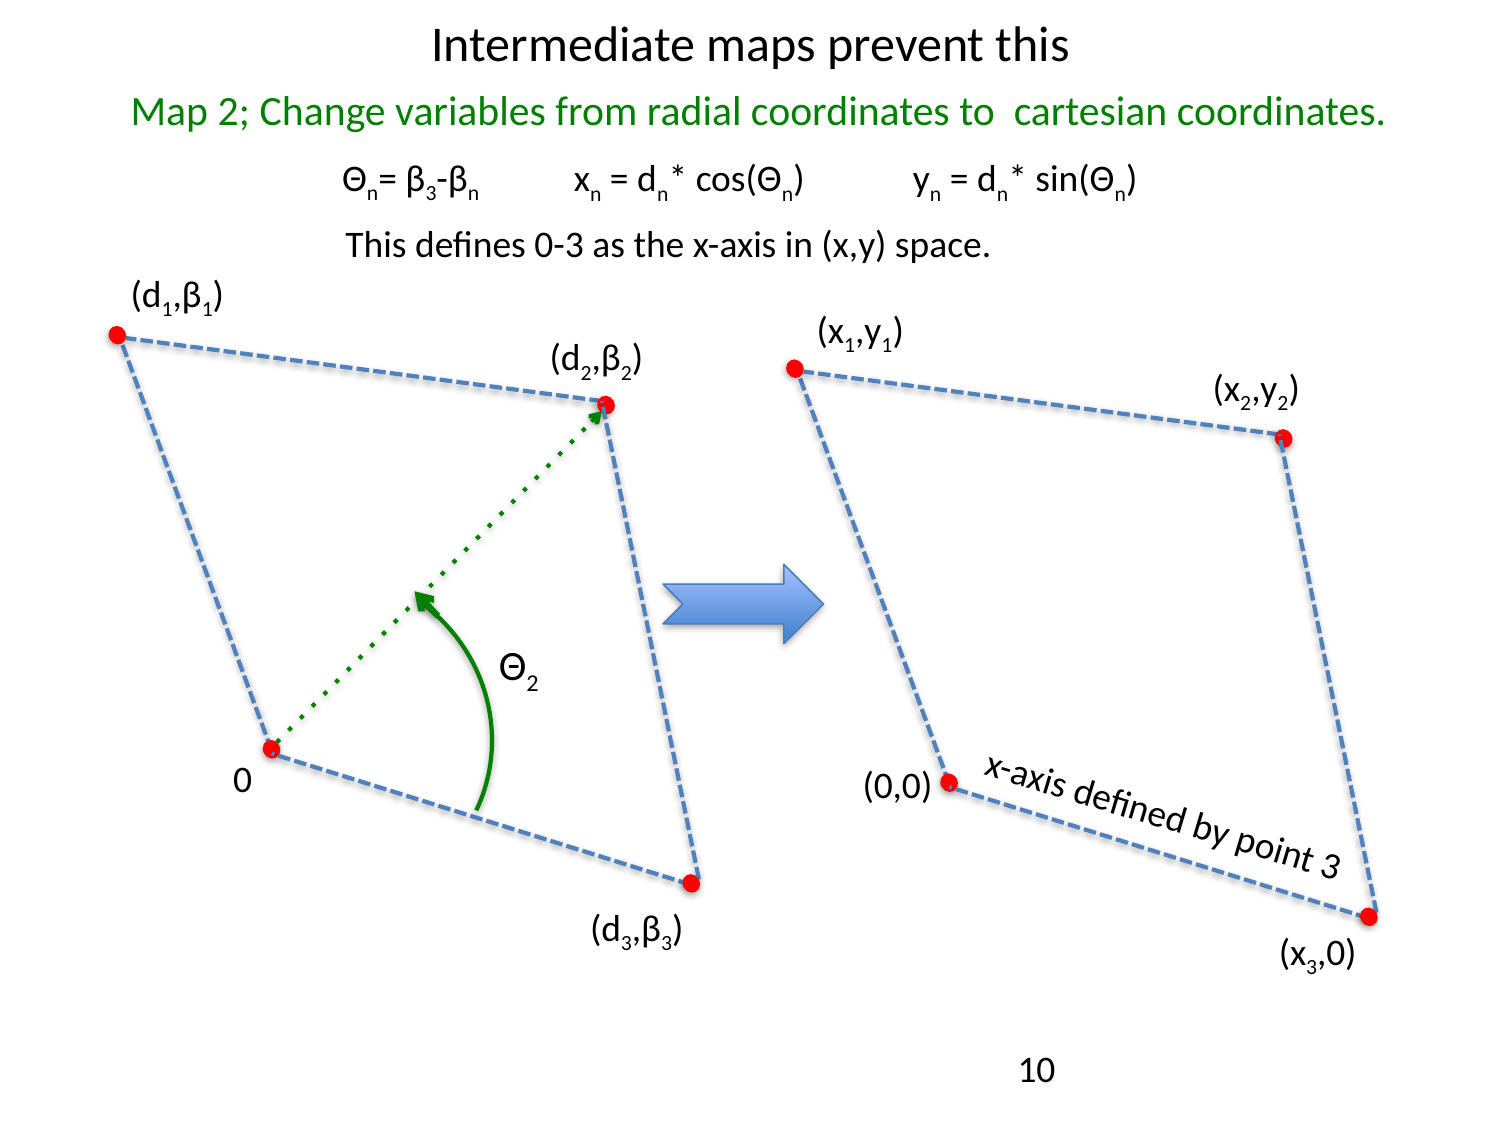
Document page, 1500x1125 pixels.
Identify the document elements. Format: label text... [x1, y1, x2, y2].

text_box xn = dn* cos(Θn) [559, 146, 820, 212]
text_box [271, 753, 599, 885]
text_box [948, 786, 1276, 919]
text_box x-axis defined by point 3 [964, 727, 1173, 785]
text_box [107, 325, 127, 346]
text_box [688, 884, 701, 894]
text_box (x2,y2) [1197, 356, 1315, 423]
text_box [785, 358, 805, 379]
text_box (0,0) [847, 792, 943, 814]
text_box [414, 590, 438, 617]
slide_number 10 [1002, 1037, 1075, 1098]
text_box yn = dn* sin(Θn) [898, 146, 1153, 213]
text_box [125, 337, 603, 402]
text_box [121, 405, 272, 751]
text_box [803, 371, 1280, 435]
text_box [601, 400, 699, 880]
text_box Map 2; Change variables from radial coordinates to cartesian coordinates. [115, 76, 1402, 141]
text_box (d1,β1) [115, 262, 239, 329]
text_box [276, 410, 603, 743]
text_box (d3,β3) [575, 896, 699, 963]
text_box (x1,y1) [801, 298, 919, 365]
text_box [1279, 434, 1377, 913]
text_box Θn= β3-βn [327, 146, 495, 213]
text_box [954, 774, 959, 784]
text_box (d2,β2) [534, 325, 659, 392]
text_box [799, 440, 950, 785]
text_box (x3,0) [1263, 923, 1372, 986]
text_box [703, 563, 794, 645]
text_box 0 [218, 760, 253, 808]
text_box Intermediate maps prevent this [416, 3, 1085, 76]
text_box [1372, 918, 1379, 927]
text_box This defines 0-3 as the x-axis in (x,y) space. [330, 212, 1008, 273]
